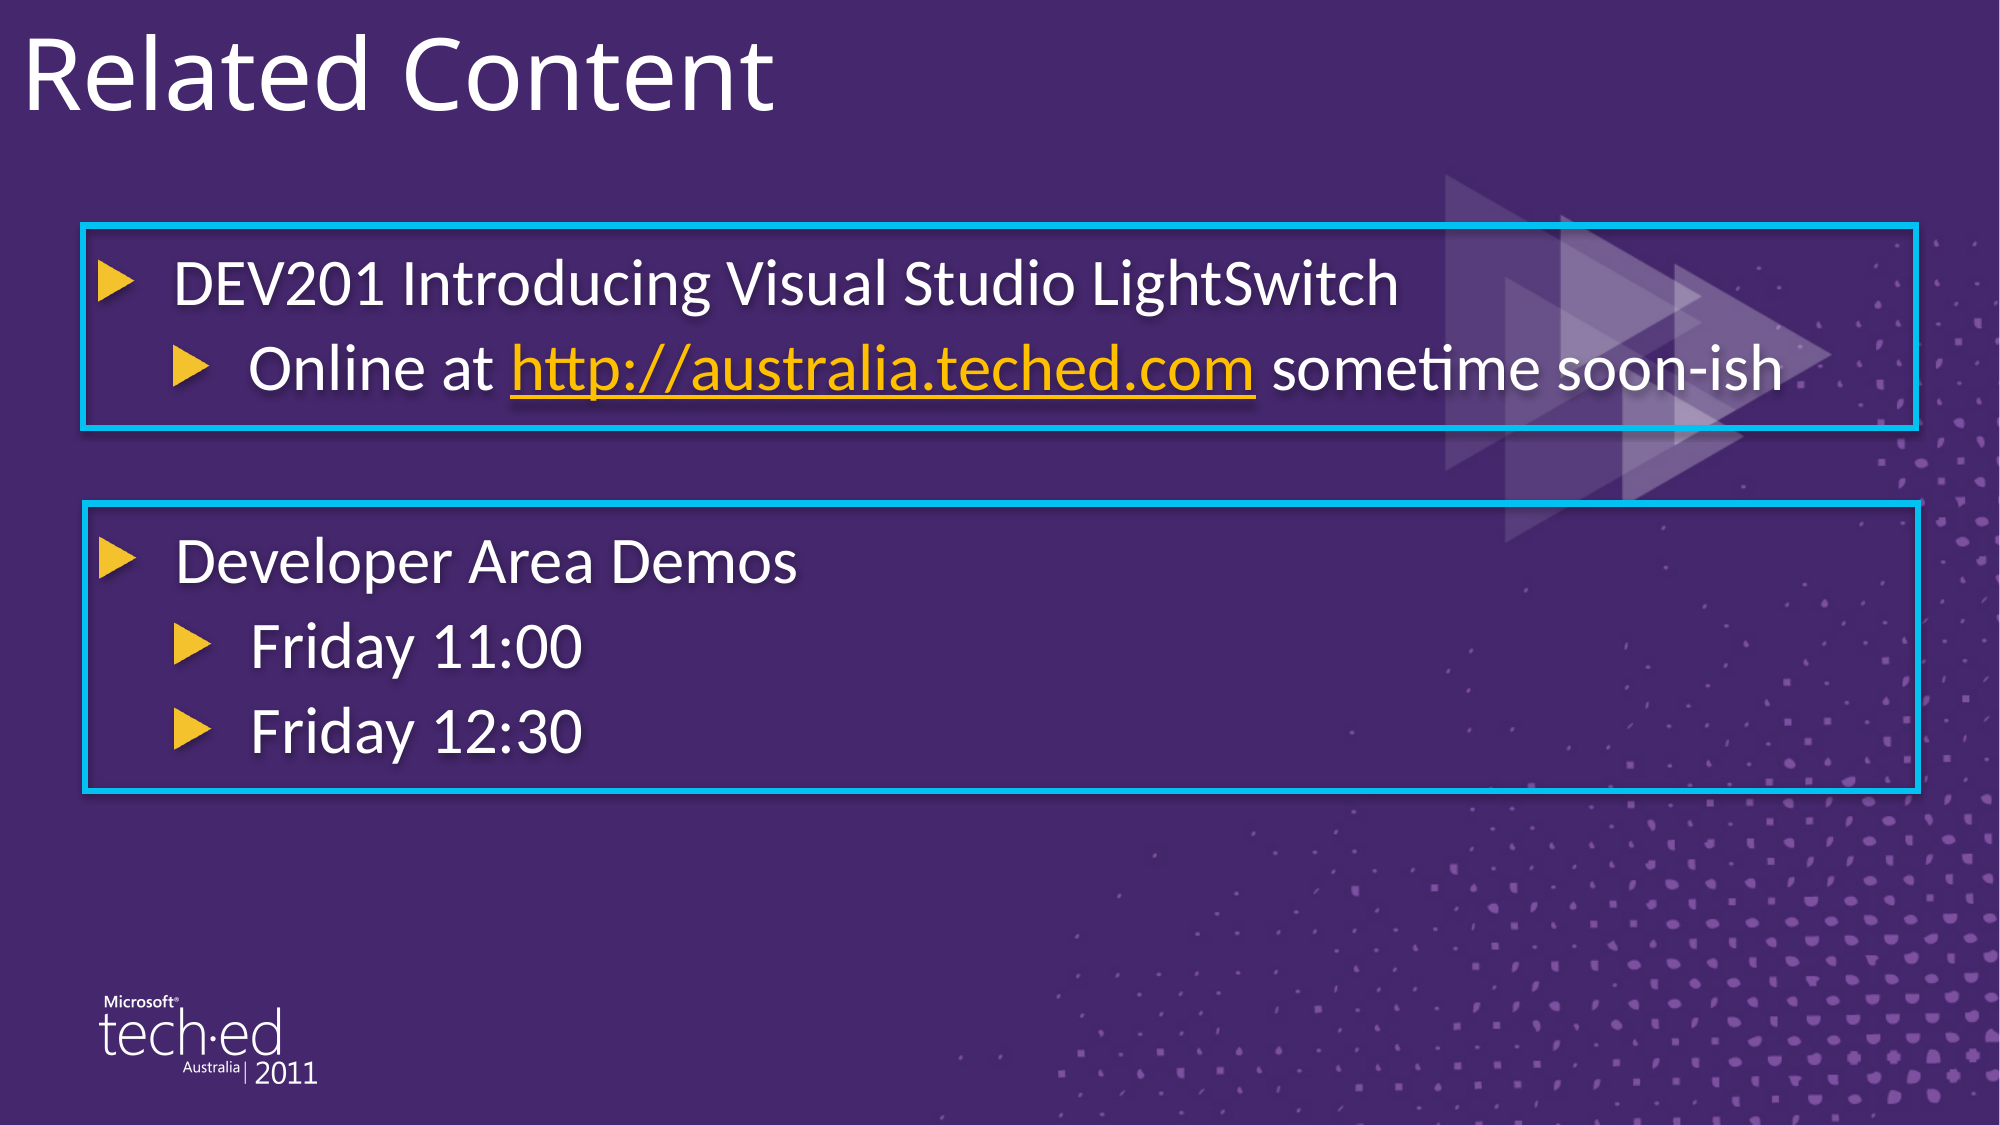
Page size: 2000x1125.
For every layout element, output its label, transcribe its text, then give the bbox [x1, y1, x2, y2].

text_box Developer Area Demos Friday 11:00 Friday 12:30 [84, 503, 1918, 791]
picture [0, 208, 2000, 1125]
text_box DEV201 Introducing Visual Studio LightSwitch Online at http://australia.teched.com sometime soon-ish [83, 225, 1917, 428]
title Related Content [0, 0, 2000, 208]
